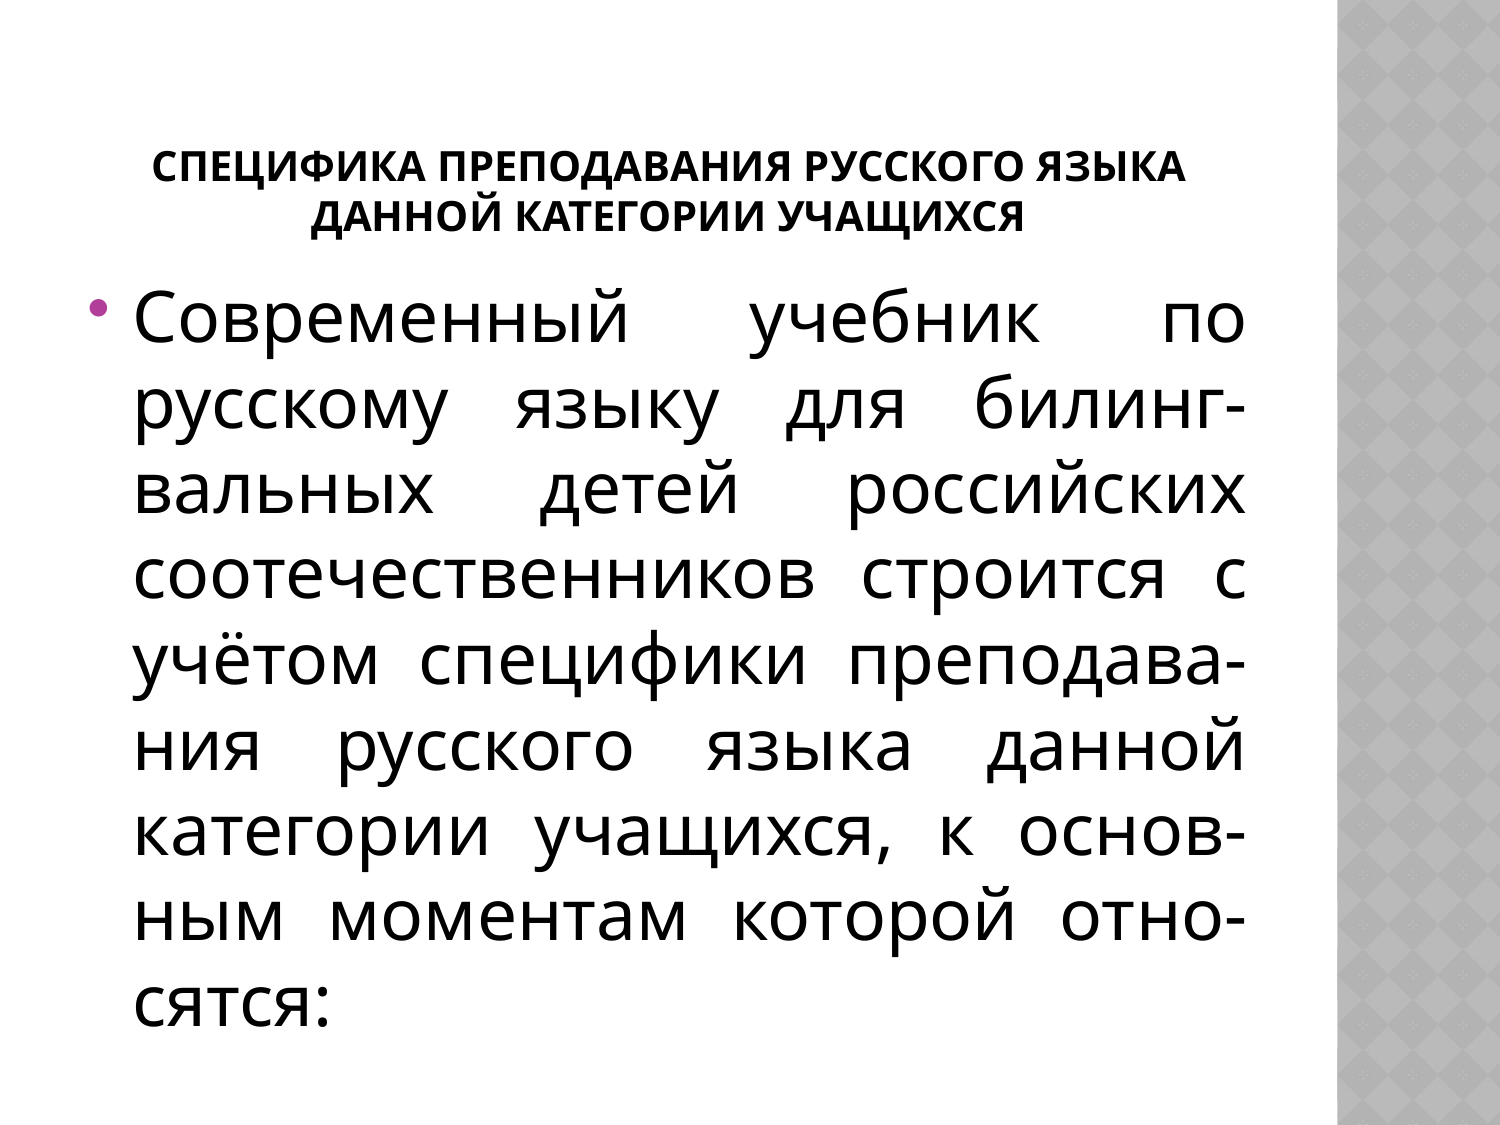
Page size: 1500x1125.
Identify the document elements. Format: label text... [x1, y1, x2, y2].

title специфика преподавания русского языка данной категории учащихся [75, 52, 1263, 240]
list Современный учебник по русскому языку для билинг-вальных детей российских соотечественников строится с учётом специфики преподава-ния русского языка данной категории учащихся, к основ-ным моментам которой отно-сятся: [75, 264, 1263, 1059]
